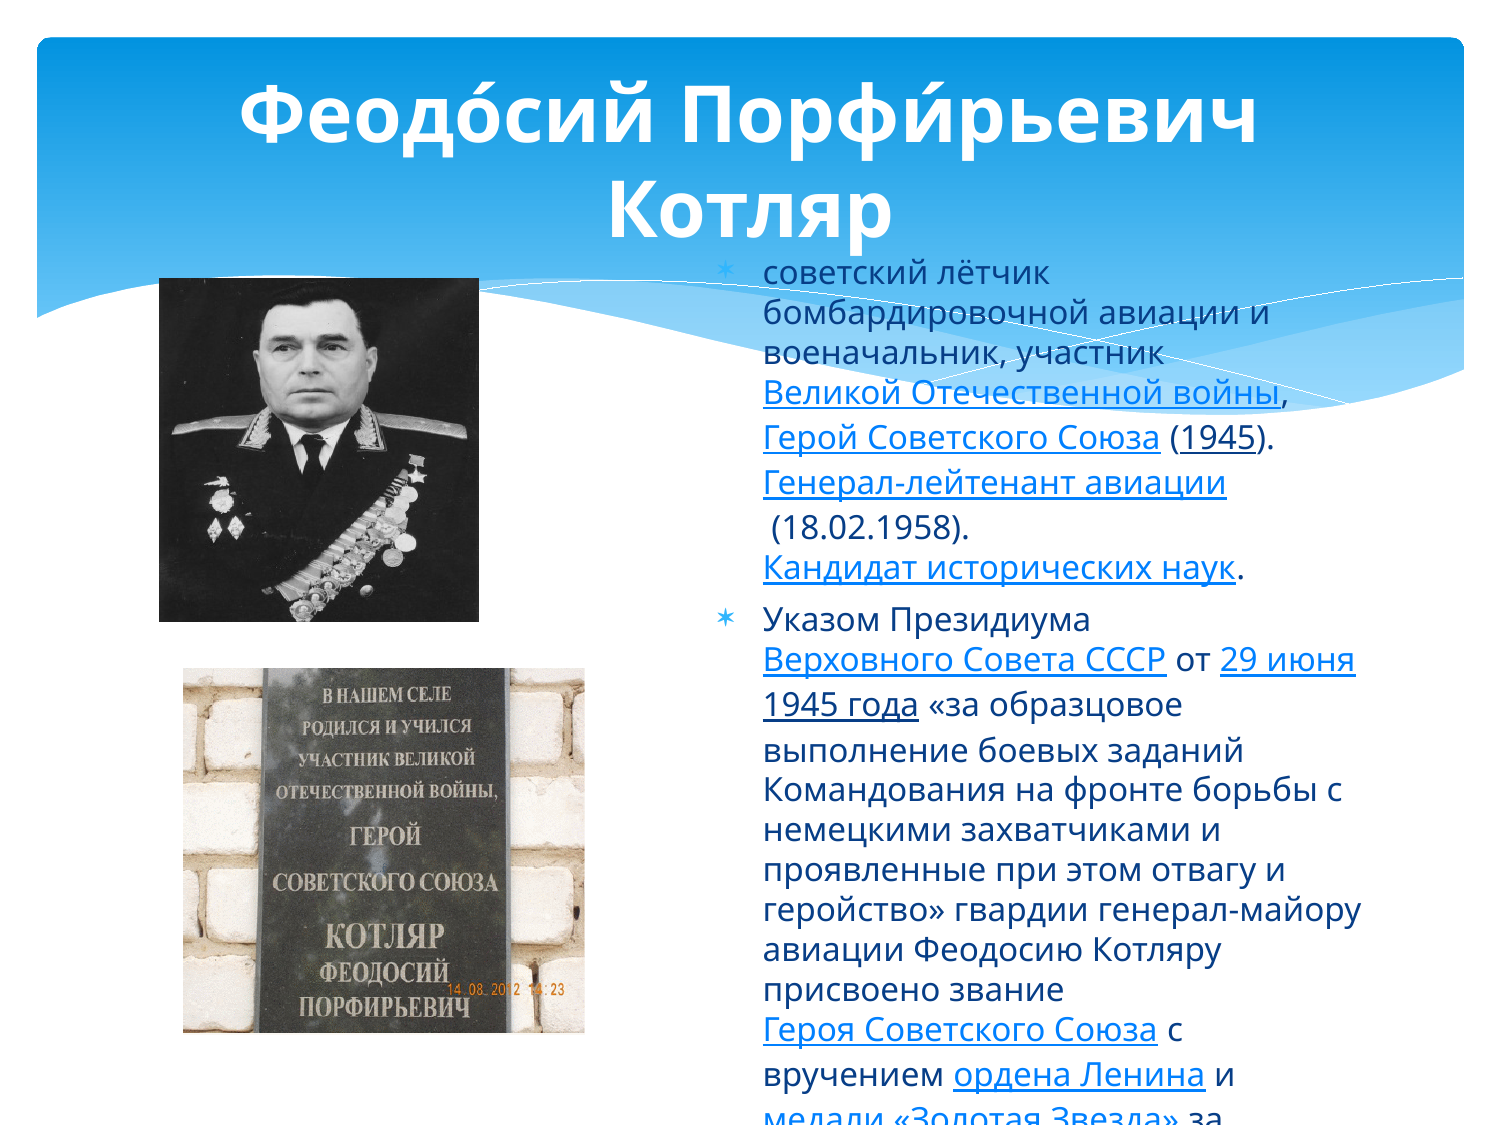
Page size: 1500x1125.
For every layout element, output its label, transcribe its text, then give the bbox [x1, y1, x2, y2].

picture [182, 668, 585, 1036]
title Феодо́сий Порфи́рьевич Котляр [75, 55, 1425, 261]
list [159, 278, 479, 622]
list советский лётчик бомбардировочной авиации и военачальник, участник Великой Отечественной войны, Герой Советского Союза (1945). Генерал-лейтенант авиации (18.02.1958). Кандидат исторических наук. Указом Президиума Верховного Совета СССР от 29 июня 1945 года «за образцовое выполнение боевых заданий Командования на фронте борьбы с немецкими захватчиками и проявленные при этом отвагу и геройство» гвардии генерал-майору авиации Феодосию Котляру присвоено звание Героя Советского Союза с вручением ордена Ленина и медали «Золотая Звезда» за номером 6314. [702, 243, 1389, 1005]
